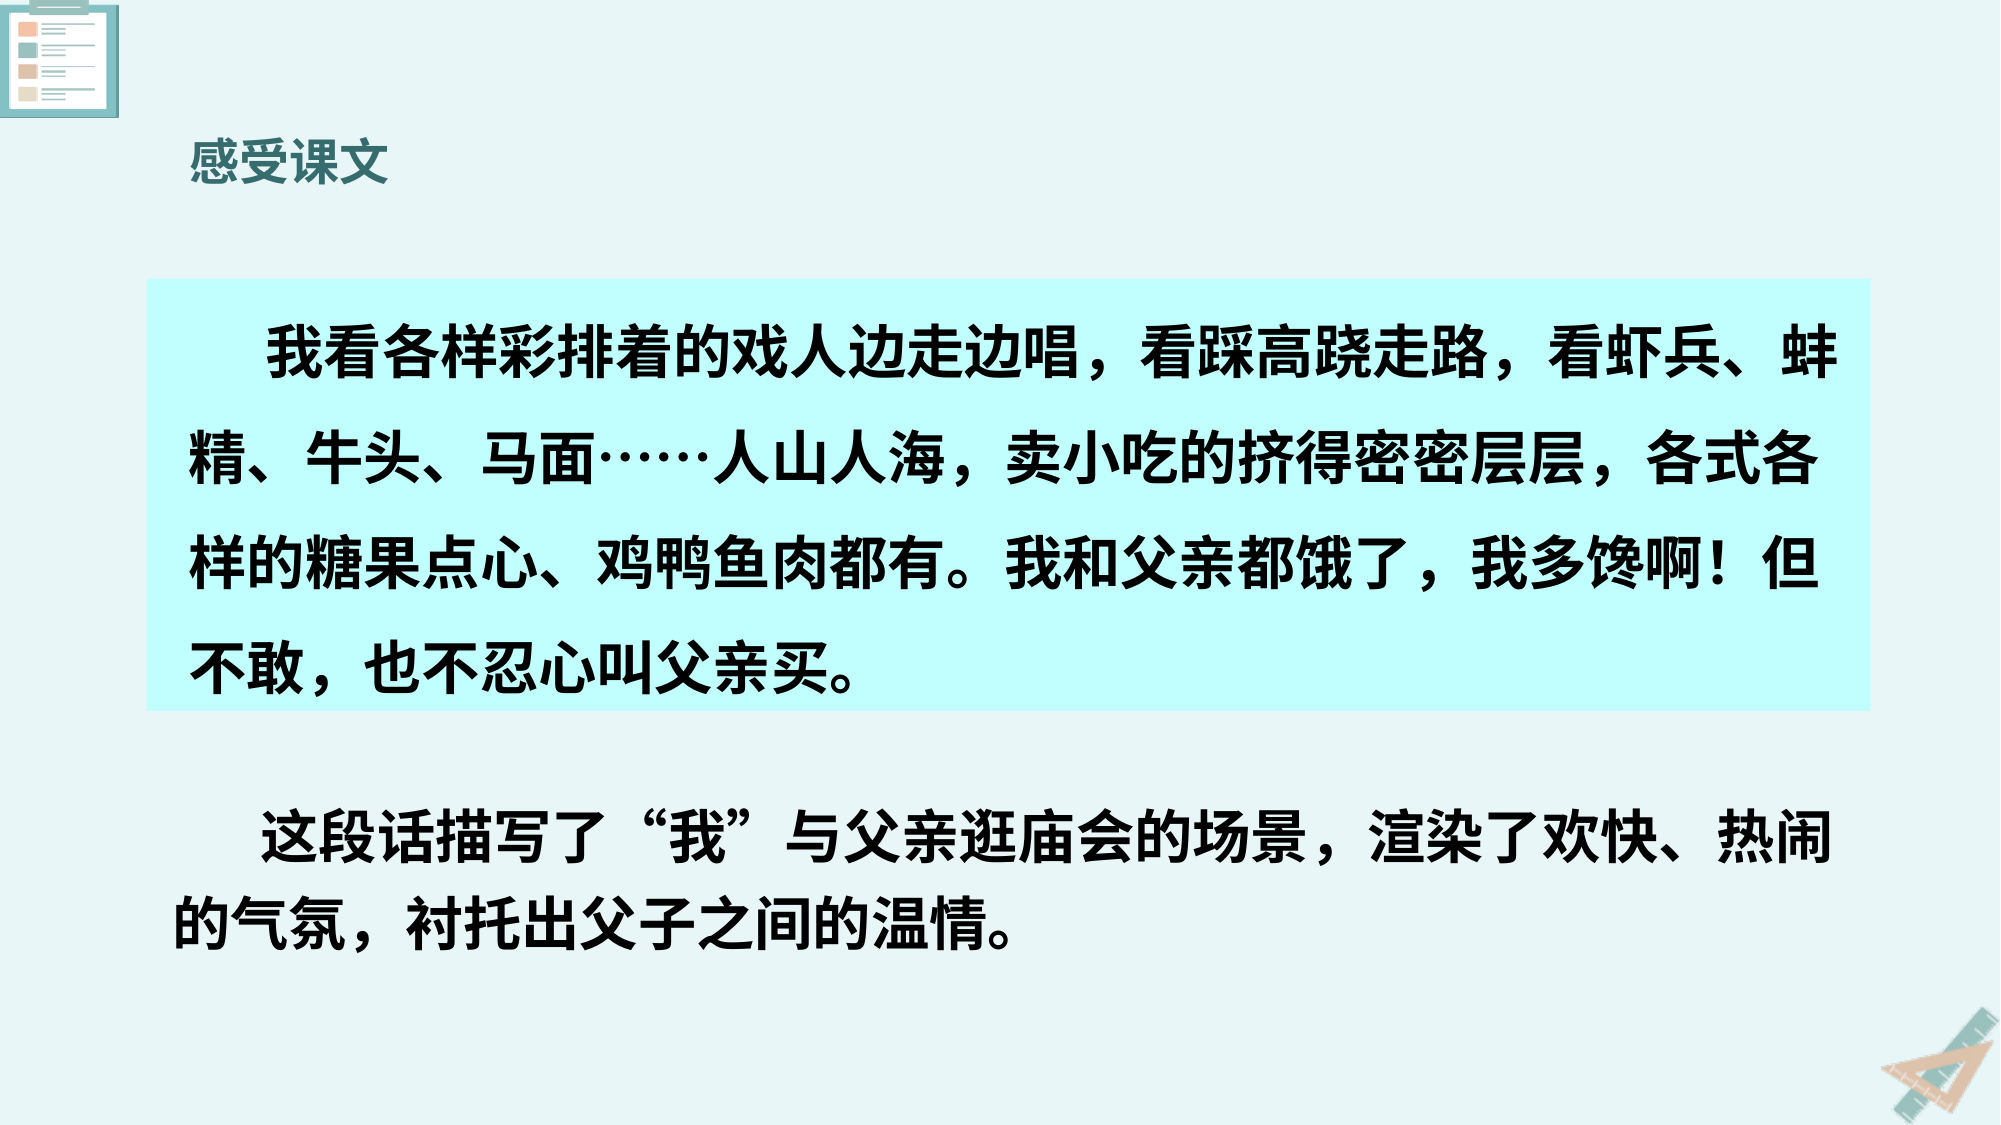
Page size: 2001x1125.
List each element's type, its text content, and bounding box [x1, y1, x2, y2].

picture [0, 0, 119, 119]
text_box 我看各样彩排着的戏人边走边唱，看踩高跷走路，看虾兵、蚌精、牛头、马面……人山人海，卖小吃的挤得密密层层，各式各样的糖果点心、鸡鸭鱼肉都有。我和父亲都饿了，我多馋啊！但不敢，也不忍心叫父亲买。 [173, 259, 1871, 709]
text_box 这段话描写了“我”与父亲逛庙会的场景，渲染了欢快、热闹的气氛，衬托出父子之间的温情。 [152, 752, 1882, 968]
picture [1881, 1006, 2000, 1125]
text_box 感受课文 [174, 123, 405, 199]
text_box [145, 278, 1872, 712]
